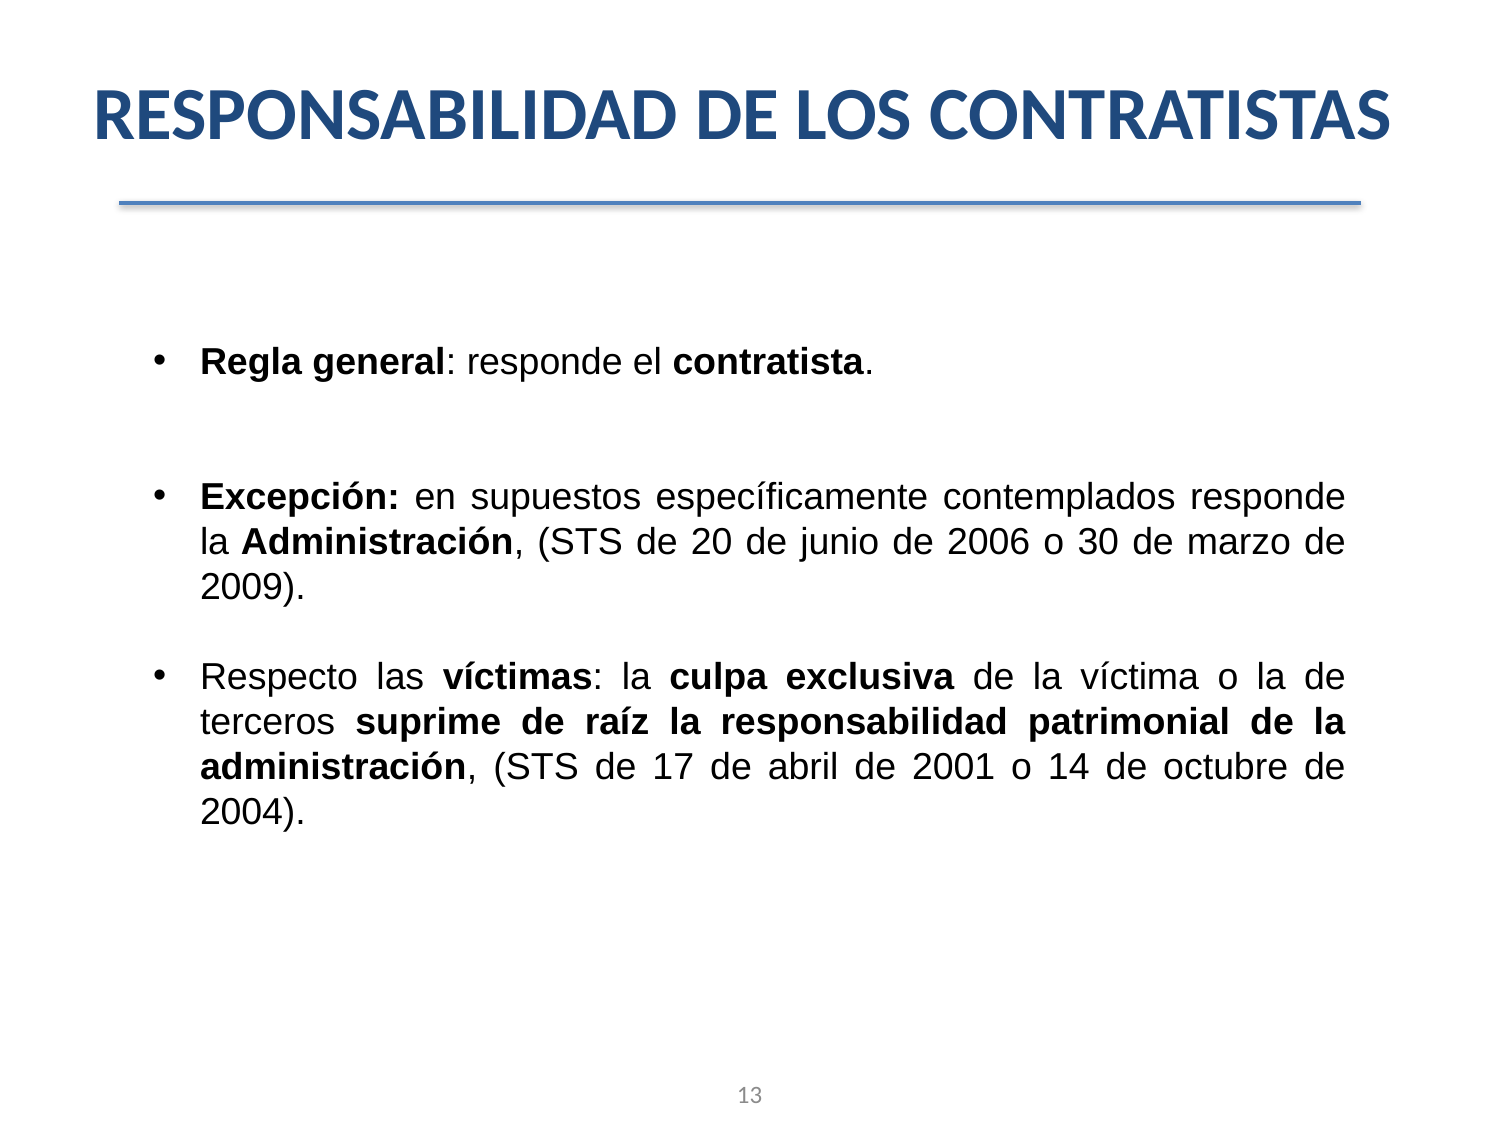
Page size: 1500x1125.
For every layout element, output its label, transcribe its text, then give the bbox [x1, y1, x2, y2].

text_box Regla general: responde el contratista. Excepción: en supuestos específicamente contemplados responde la Administración, (STS de 20 de junio de 2006 o 30 de marzo de 2009). Respecto las víctimas: la culpa exclusiva de la víctima o la de terceros suprime de raíz la responsabilidad patrimonial de la administración, (STS de 17 de abril de 2001 o 14 de octubre de 2004). [138, 329, 1361, 840]
text_box RESPONSABILIDAD DE LOS CONTRATISTAS [1, 15, 1500, 203]
slide_number 13 [0, 1063, 1500, 1124]
